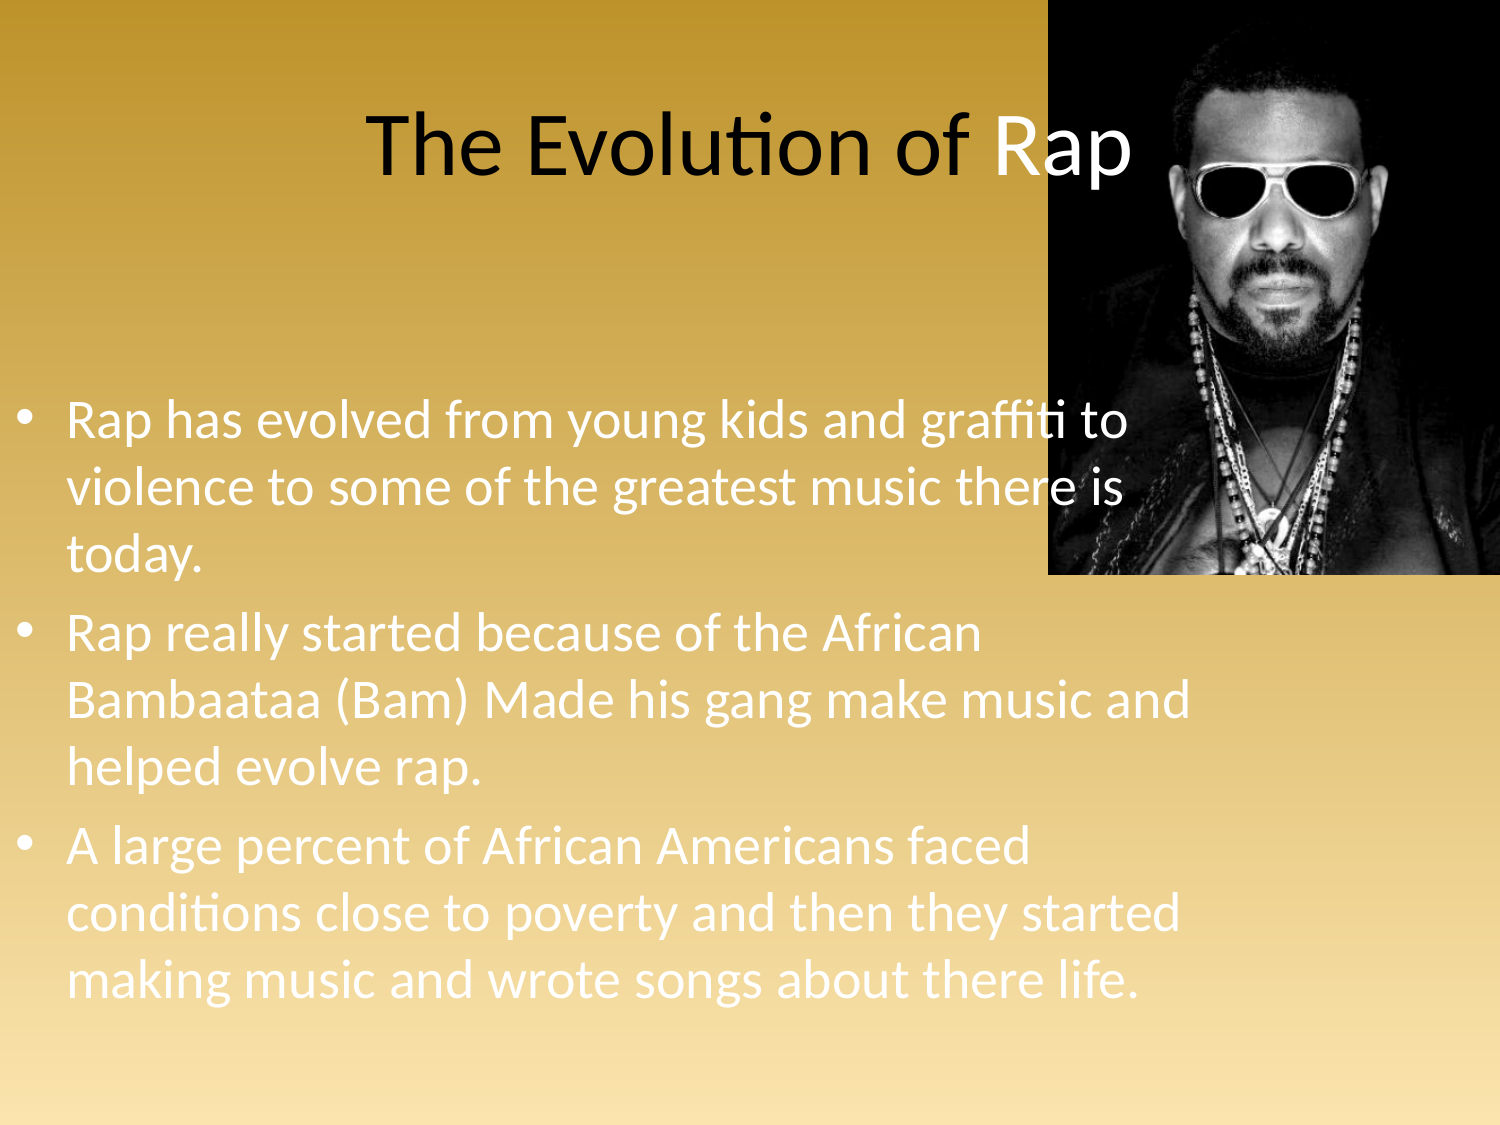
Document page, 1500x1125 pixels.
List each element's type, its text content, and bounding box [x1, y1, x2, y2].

list Rap has evolved from young kids and graffiti to violence to some of the greatest music there is today. Rap really started because of the African Bambaataa (Bam) Made his gang make music and helped evolve rap. A large percent of African Americans faced conditions close to poverty and then they started making music and wrote songs about there life. [0, 375, 1213, 1055]
title The Evolution of Rap [75, 45, 1043, 233]
picture [1048, 0, 1500, 576]
